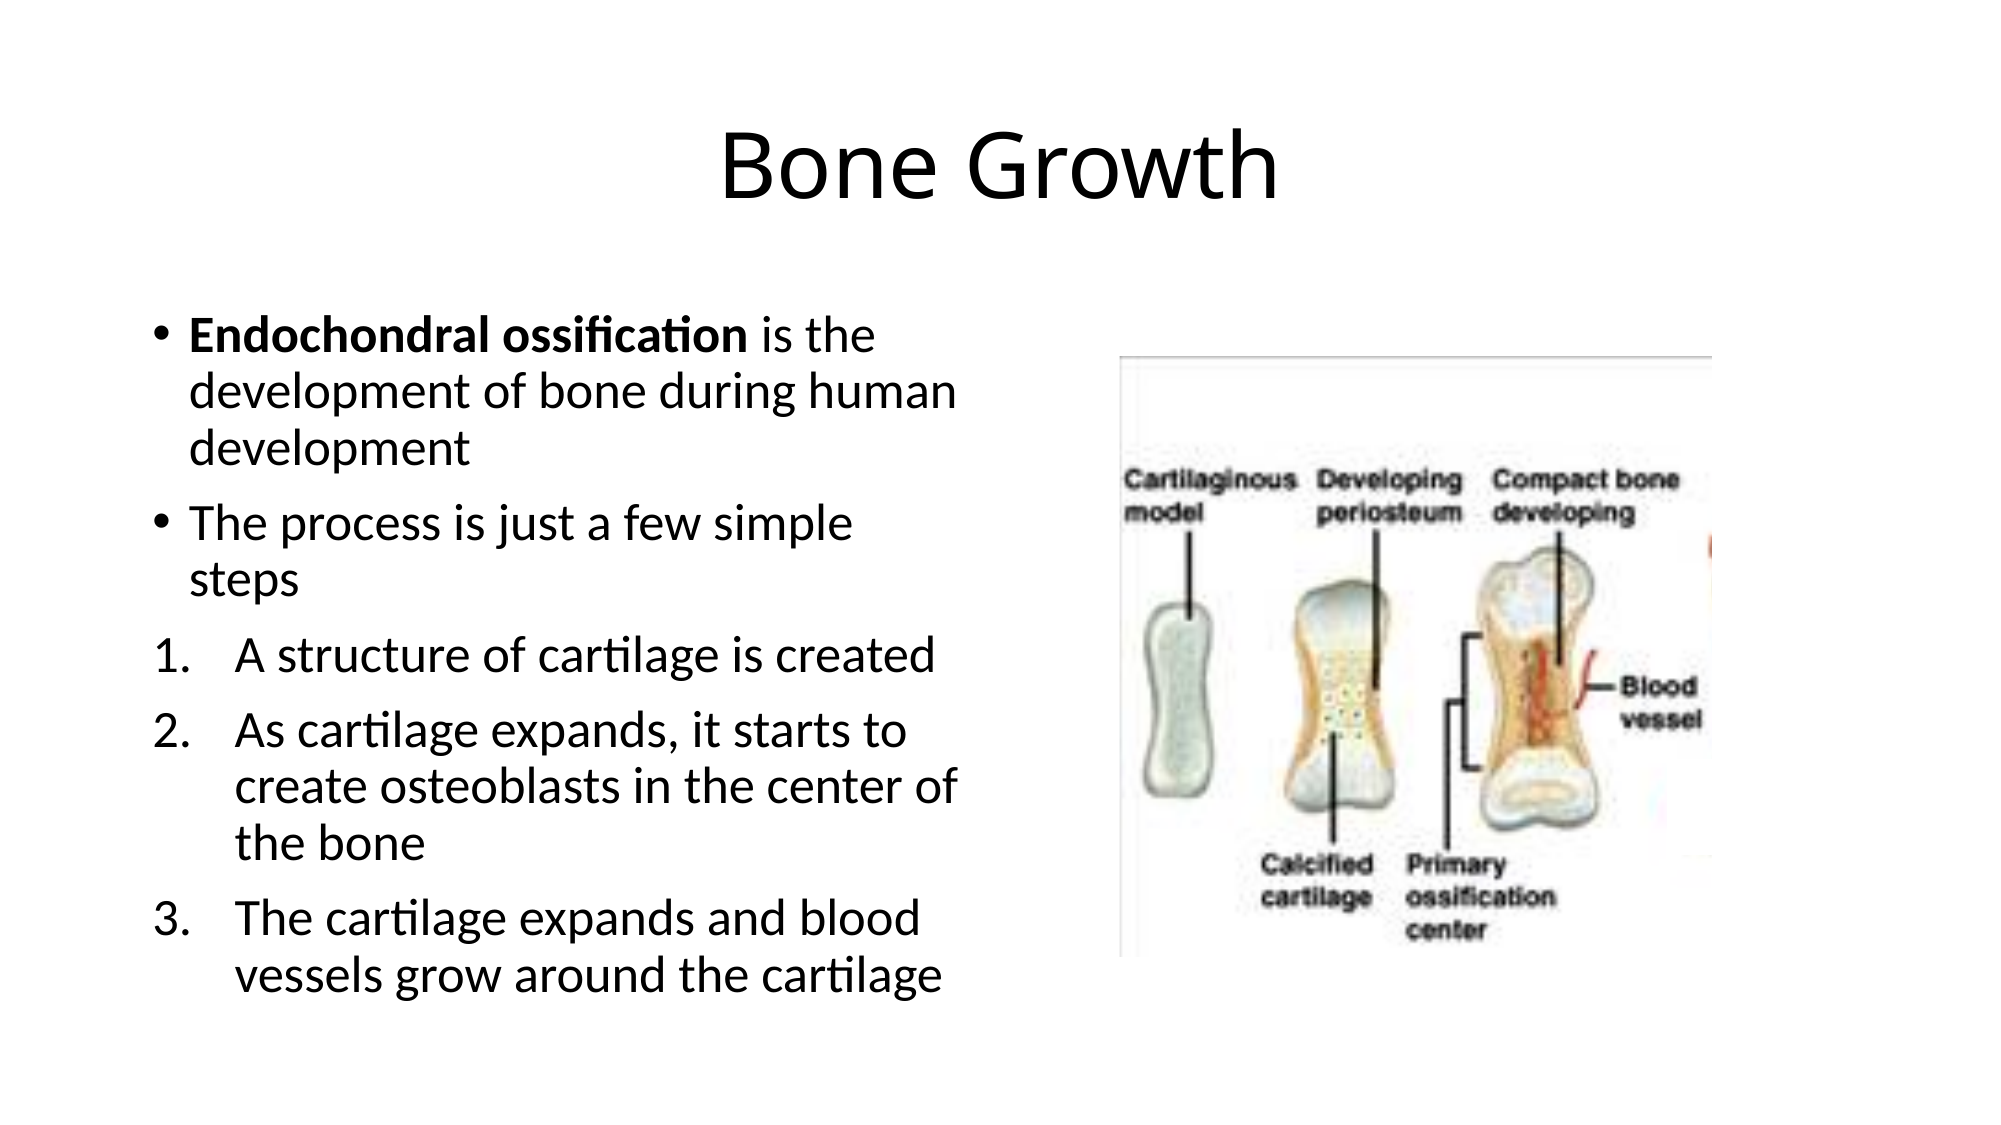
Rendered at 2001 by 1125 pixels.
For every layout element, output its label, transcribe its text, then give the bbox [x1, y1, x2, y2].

title Bone Growth [137, 59, 1863, 278]
list Endochondral ossification is the development of bone during human development The process is just a few simple steps A structure of cartilage is created As cartilage expands, it starts to create osteoblasts in the center of the bone The cartilage expands and blood vessels grow around the cartilage [137, 299, 988, 1014]
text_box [1119, 356, 1784, 957]
